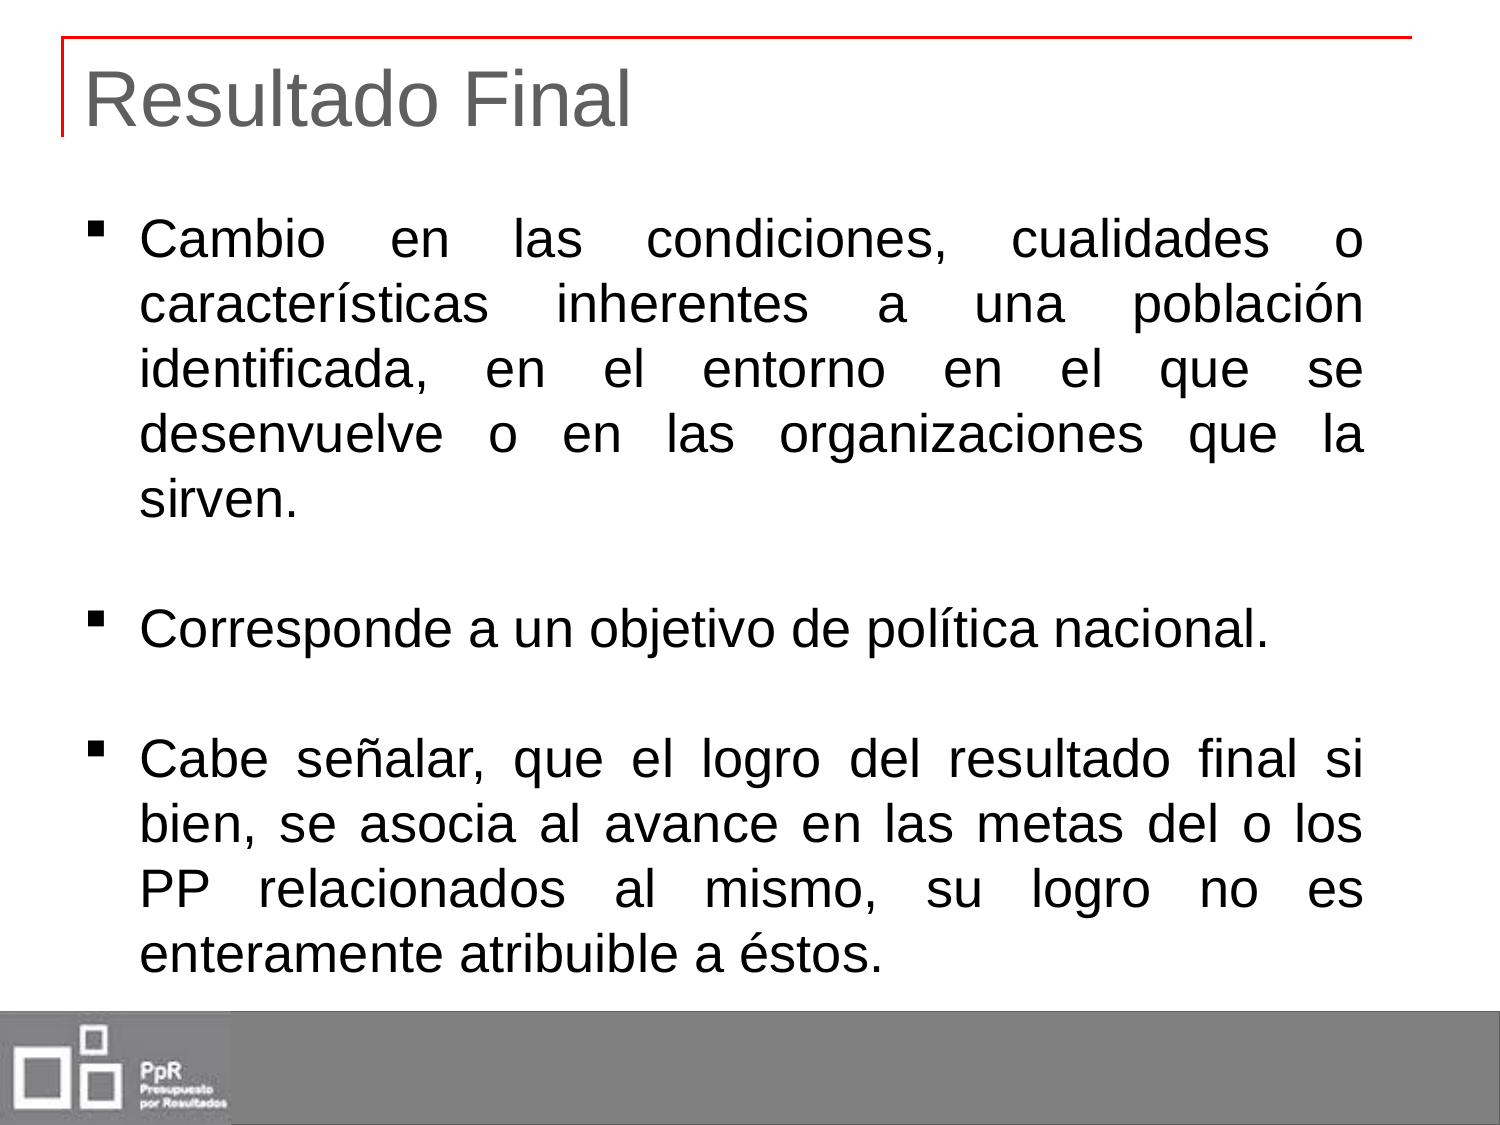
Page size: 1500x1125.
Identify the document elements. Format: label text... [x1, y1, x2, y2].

title Resultado Final [68, 39, 1448, 150]
text_box Cambio en las condiciones, cualidades o características inherentes a una población identificada, en el entorno en el que se desenvuelve o en las organizaciones que la sirven. Corresponde a un objetivo de política nacional. Cabe señalar, que el logro del resultado final si bien, se asocia al avance en las metas del o los PP relacionados al mismo, su logro no es enteramente atribuible a éstos. [68, 196, 1382, 991]
picture [0, 1011, 231, 1125]
